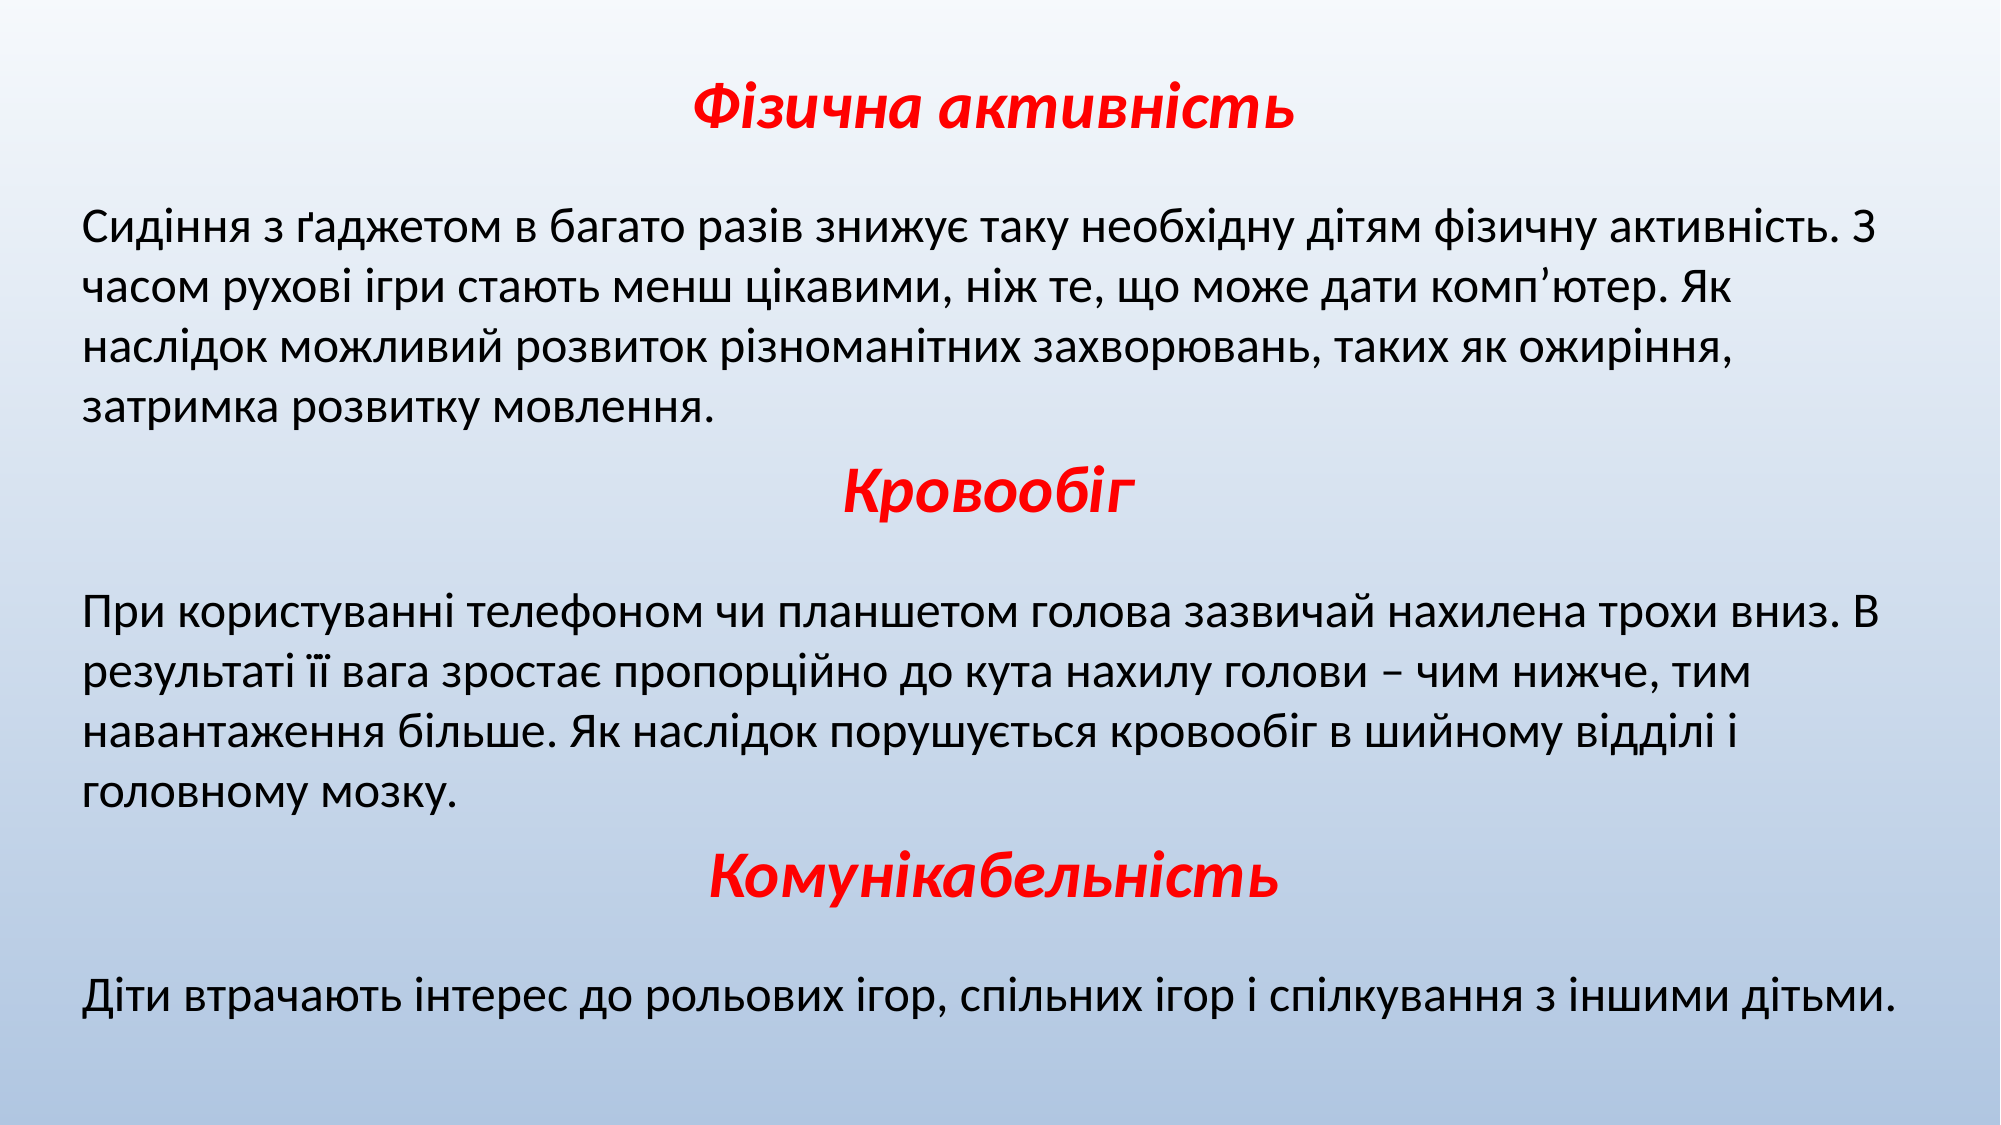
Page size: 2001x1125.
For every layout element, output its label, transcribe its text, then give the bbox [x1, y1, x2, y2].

list Фізична активність Сидіння з ґаджетом в багато разів знижує таку необхідну дітям фізичну активність. З часом рухові ігри стають менш цікавими, ніж те, що може дати комп’ютер. Як наслідок можливий розвиток різноманітних захворювань, таких як ожиріння, затримка розвитку мовлення. Кровообіг При користуванні телефоном чи планшетом голова зазвичай нахилена трохи вниз. В результаті її вага зростає пропорційно до кута нахилу голови – чим нижче, тим навантаження більше. Як наслідок порушується кровообіг в шийному відділі і головному мозку. Комунікабельність Діти втрачають інтерес до рольових ігор, спільних ігор і спілкування з іншими дітьми. [66, 54, 1922, 1047]
